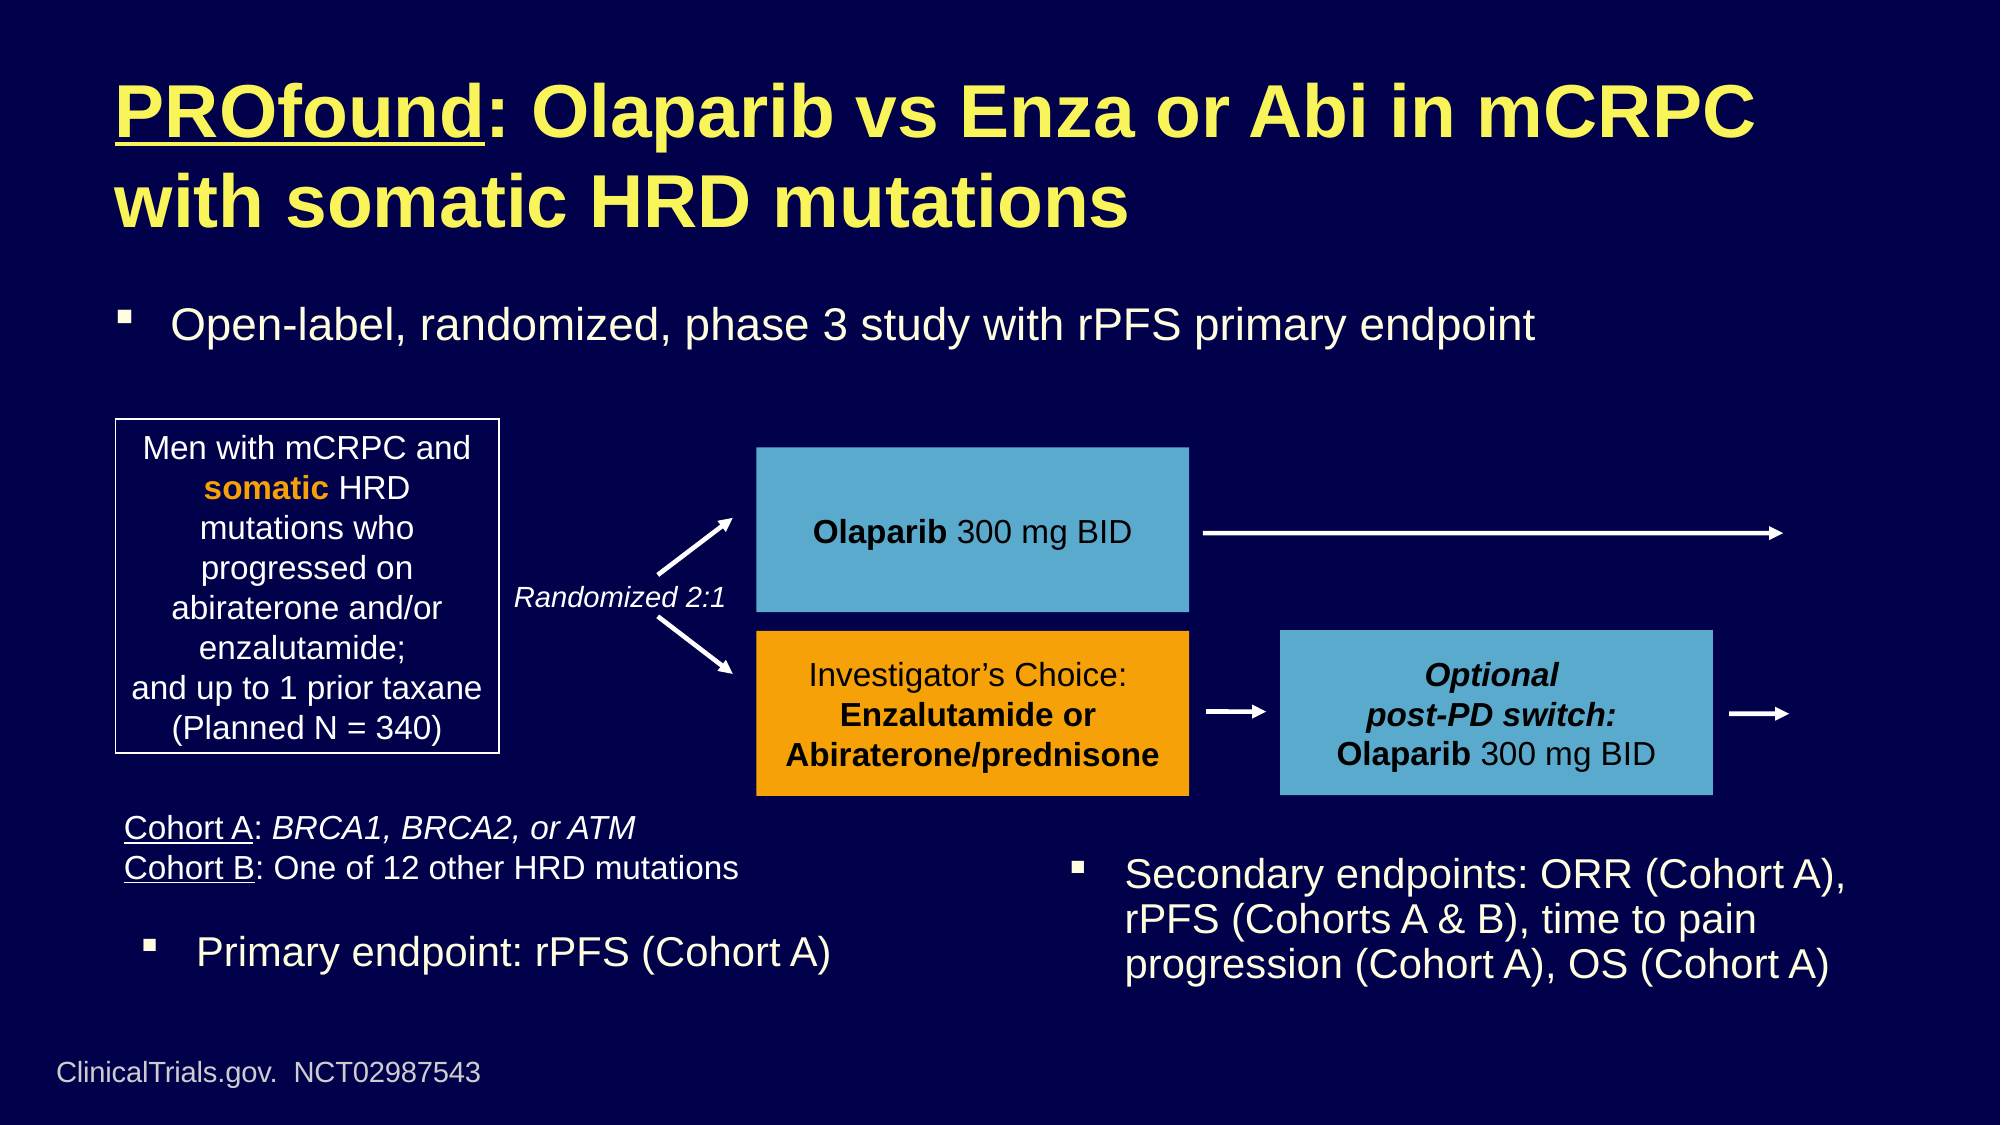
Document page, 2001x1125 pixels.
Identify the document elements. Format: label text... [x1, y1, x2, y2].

text_box Randomized 2:1 [386, 570, 854, 621]
text_box Investigator’s Choice: Enzalutamide or Abiraterone/prednisone [756, 630, 1190, 796]
text_box Secondary endpoints: ORR (Cohort A), rPFS (Cohorts A & B), time to pain progression (Cohort A), OS (Cohort A) [1053, 845, 1905, 1021]
text_box [1202, 526, 1784, 540]
list Open-label, randomized, phase 3 study with rPFS primary endpoint [99, 293, 1928, 515]
title PROfound: Olaparib vs Enza or Abi in mCRPC with somatic HRD mutations [100, 62, 1884, 244]
text_box [1206, 705, 1267, 718]
text_box Primary endpoint: rPFS (Cohort A) [124, 922, 1053, 1005]
text_box [657, 517, 733, 576]
text_box [657, 616, 733, 674]
text_box [1729, 707, 1790, 720]
text_box Olaparib 300 mg BID [756, 447, 1190, 613]
text_box ClinicalTrials.gov. NCT02987543 [41, 1045, 497, 1096]
text_box Men with mCRPC and somatic HRD mutations who progressed on abiraterone and/or enzalutamide; and up to 1 prior taxane (Planned N = 340) [115, 418, 499, 754]
text_box Optional post-PD switch: Olaparib 300 mg BID [1280, 630, 1713, 796]
text_box Cohort A: BRCA1, BRCA2, or ATM Cohort B: One of 12 other HRD mutations [109, 799, 755, 894]
